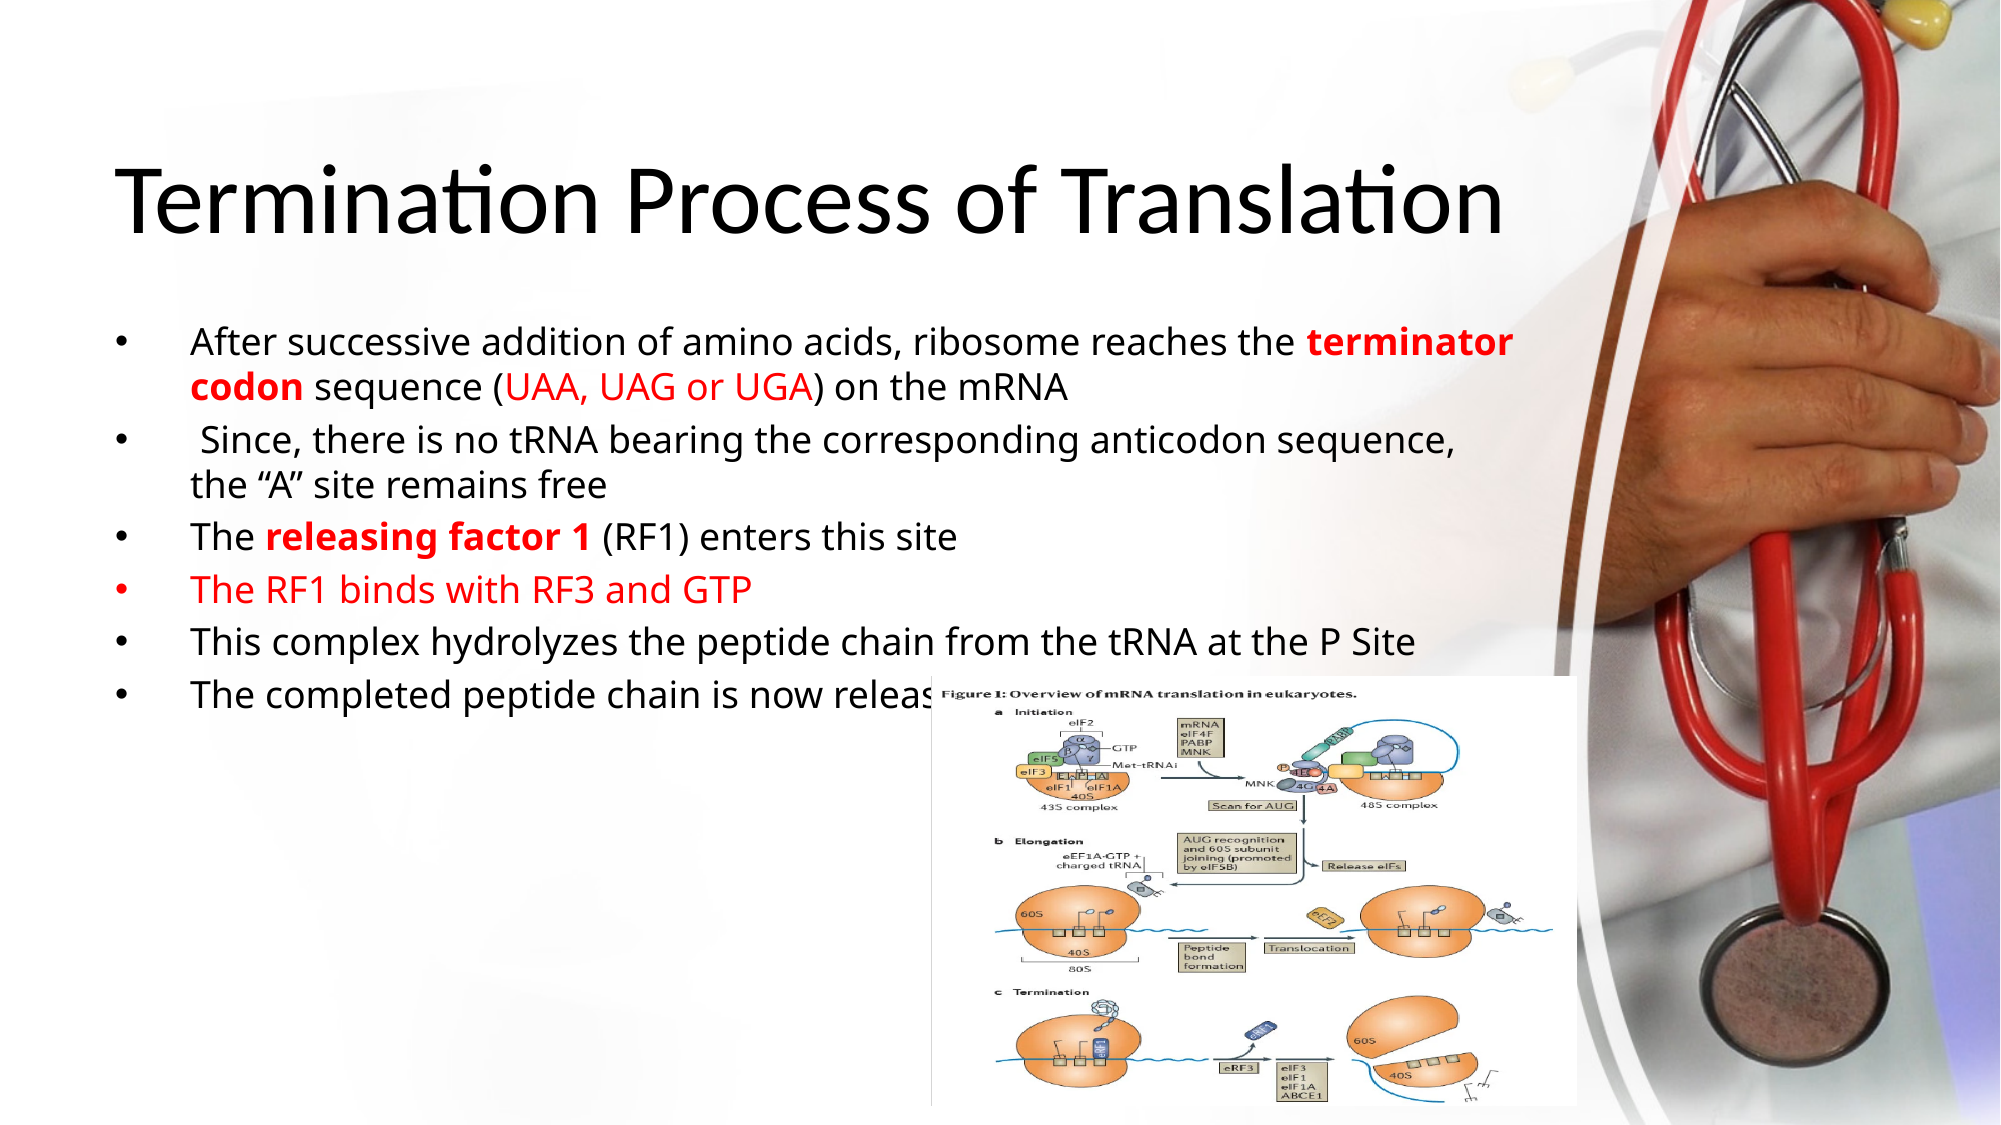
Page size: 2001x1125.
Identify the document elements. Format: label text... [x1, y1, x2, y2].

title Termination Process of Translation [99, 110, 1540, 278]
picture [0, 0, 2001, 1125]
list After successive addition of amino acids, ribosome reaches the terminator codon sequence (UAA, UAG or UGA) on the mRNA Since, there is no tRNA bearing the corresponding anticodon sequence, the “A” site remains free The releasing factor 1 (RF1) enters this site The RF1 binds with RF3 and GTP This complex hydrolyzes the peptide chain from the tRNA at the P Site The completed peptide chain is now released [100, 310, 1537, 1043]
